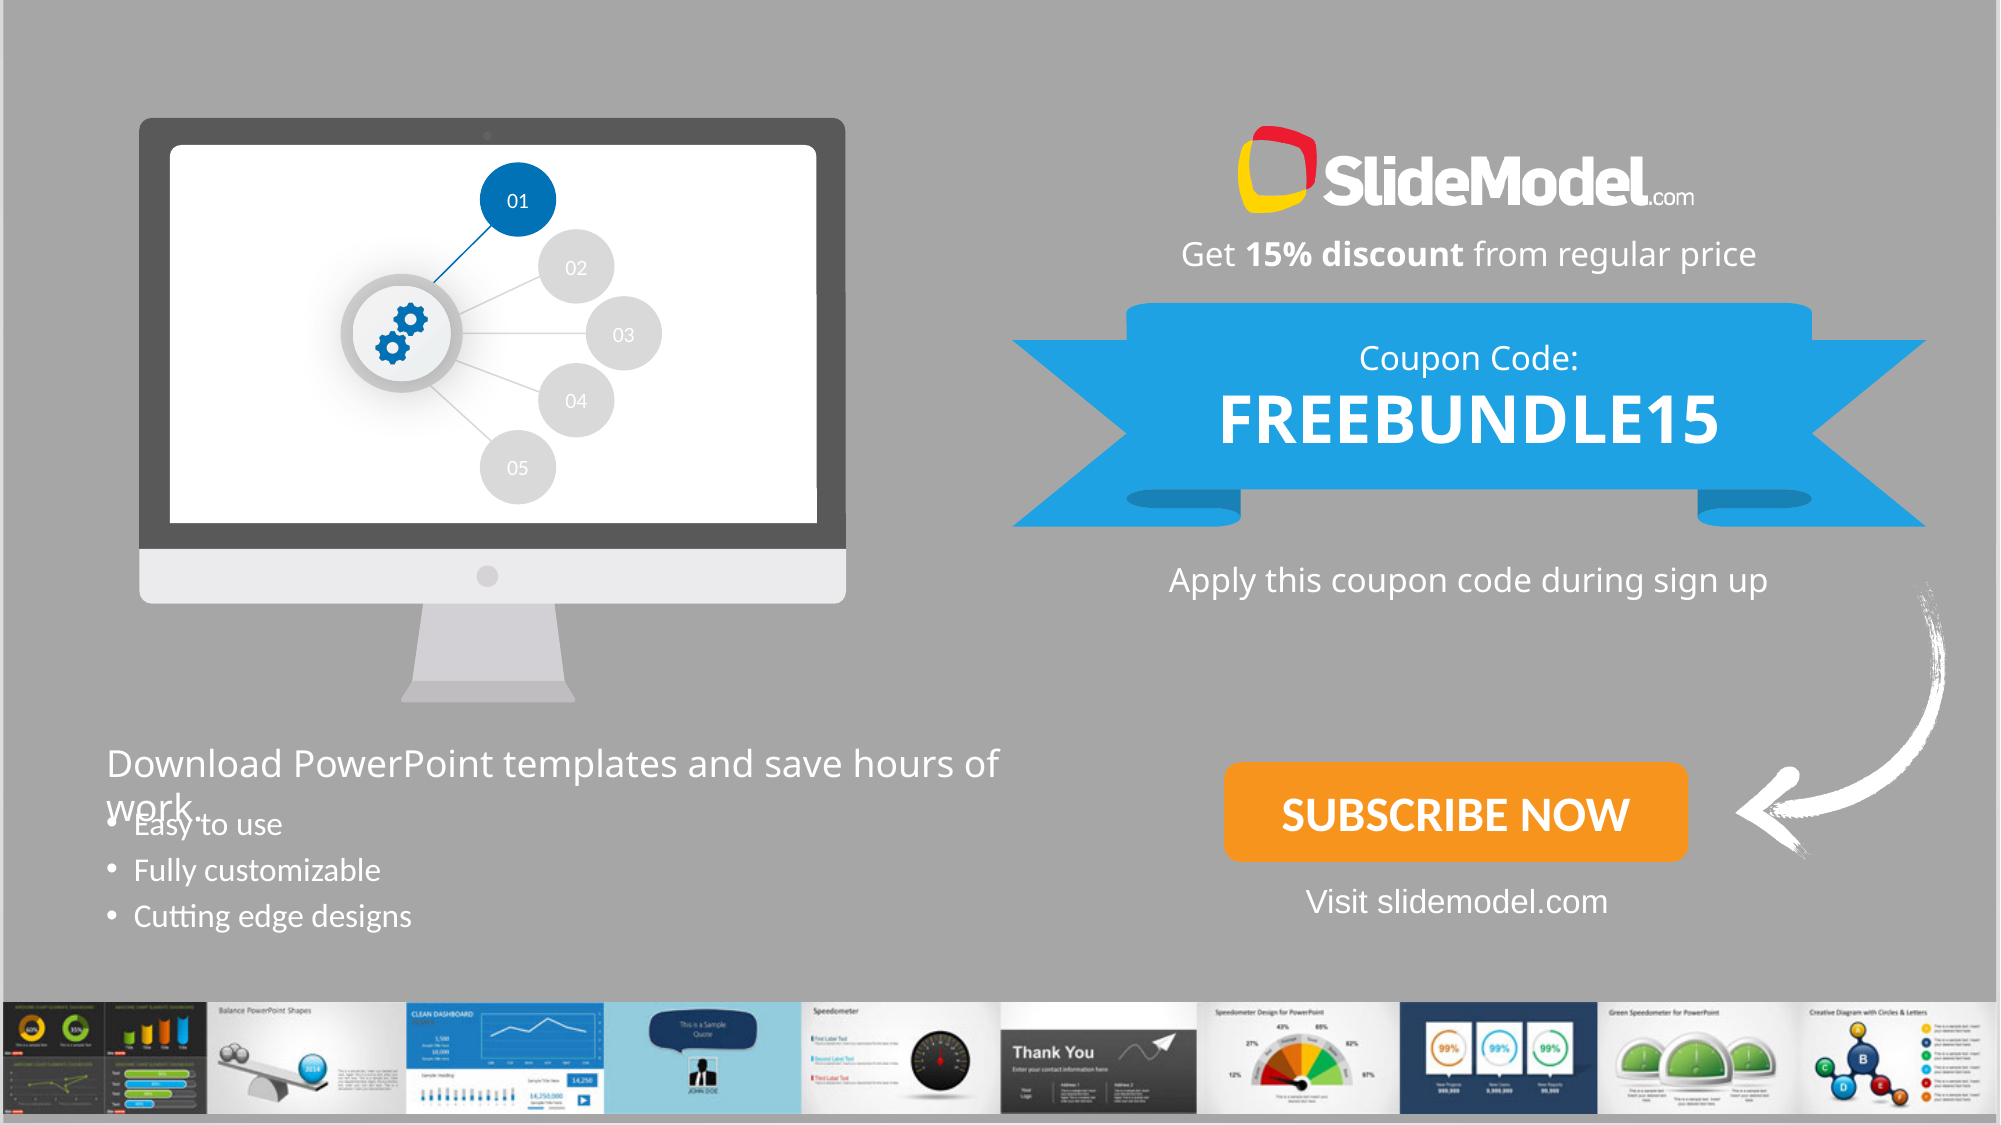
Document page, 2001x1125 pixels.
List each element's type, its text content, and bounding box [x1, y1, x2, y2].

text_box Download PowerPoint templates and save hours of work. [91, 732, 1059, 837]
text_box [1, 0, 1998, 1002]
text_box Visit slidemodel.com [1247, 873, 1668, 927]
text_box SUBSCRIBE NOW [1222, 760, 1691, 864]
text_box Apply this coupon code during sign up [1129, 551, 1809, 607]
text_box Coupon Code: FREEBUNDLE15 [1173, 329, 1766, 464]
text_box Easy to use Fully customizable Cutting edge designs [91, 837, 863, 942]
text_box [1927, 587, 1935, 601]
picture [3, 1002, 1997, 1114]
text_box [1735, 594, 1947, 860]
text_box Get 15% discount from regular price [1058, 226, 1881, 281]
text_box [1012, 302, 1927, 527]
picture [1236, 126, 1694, 214]
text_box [138, 117, 847, 703]
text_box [340, 162, 663, 505]
